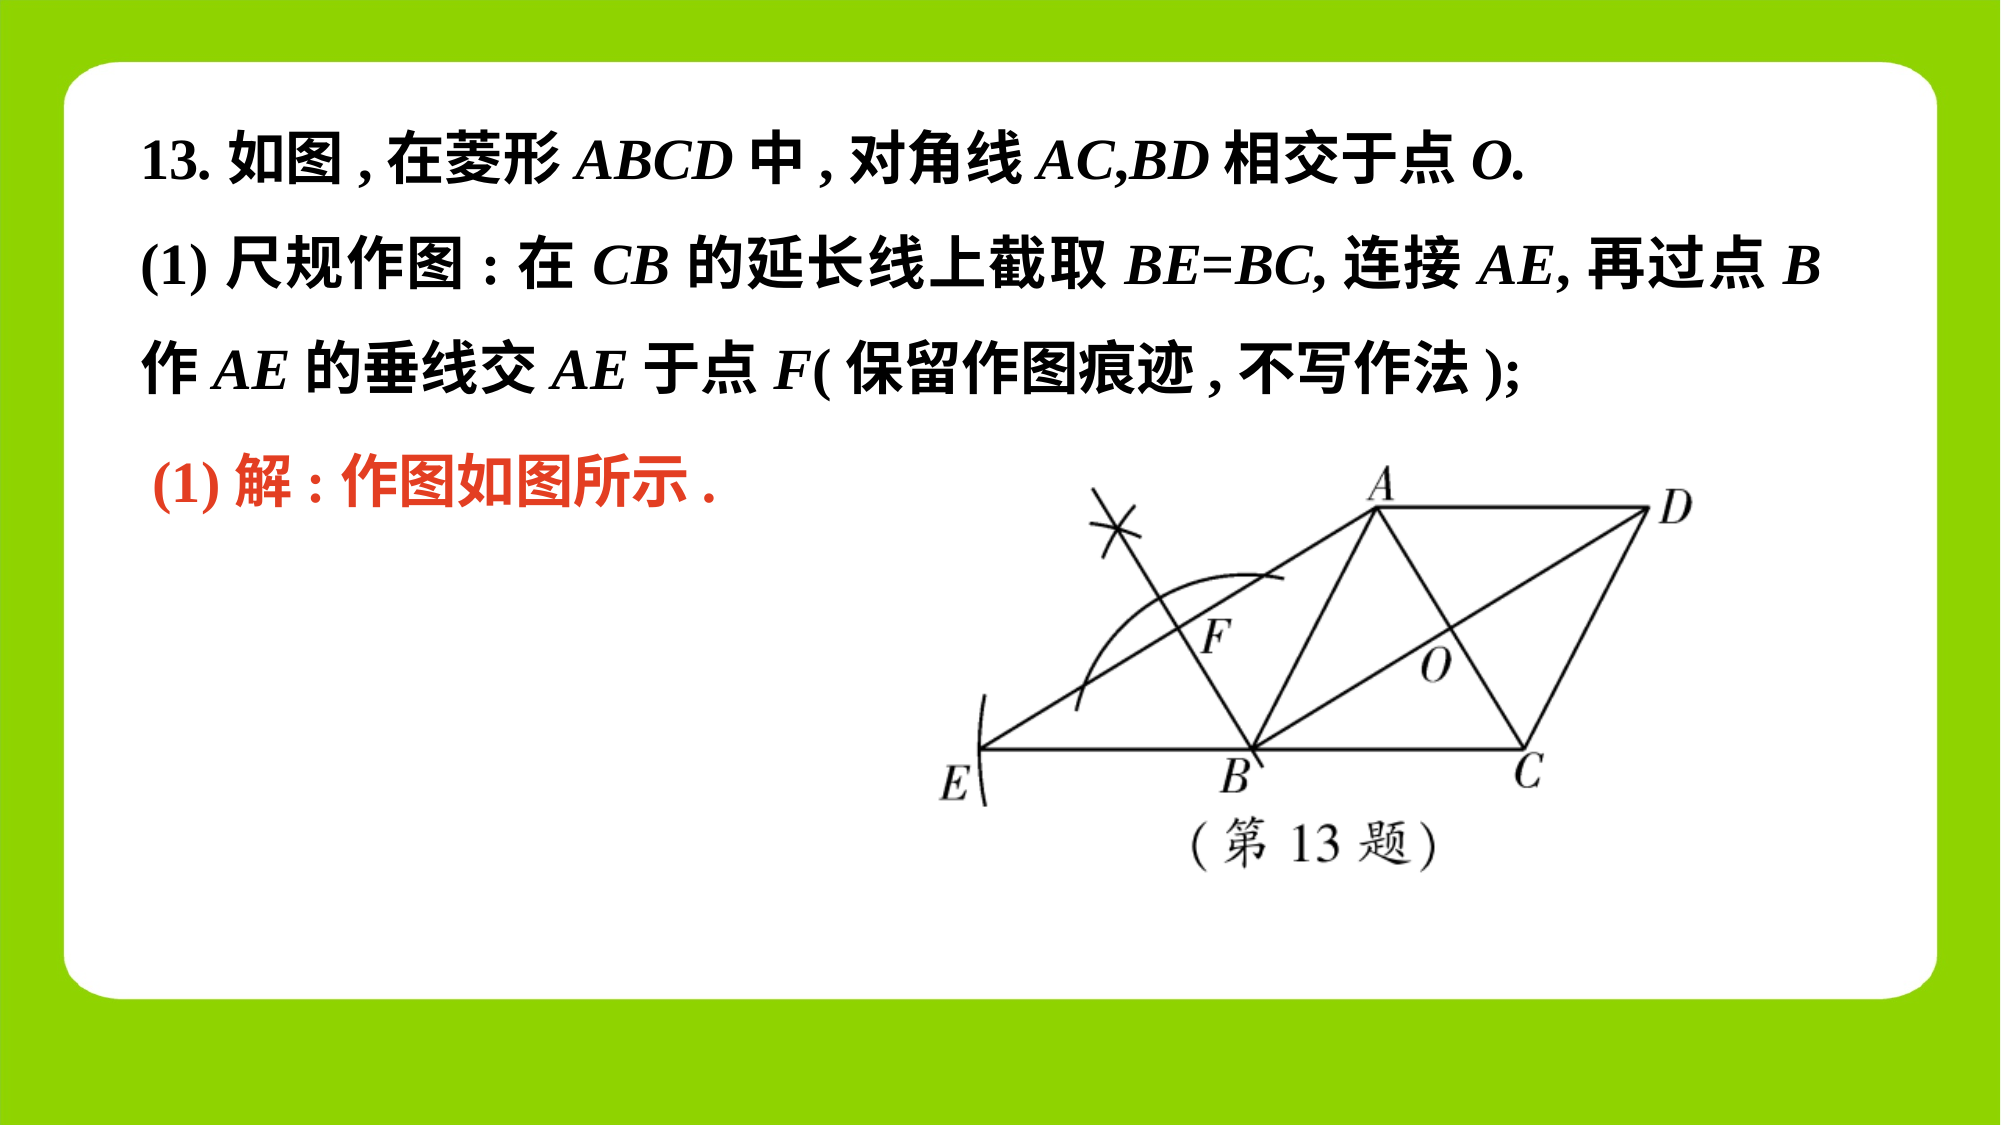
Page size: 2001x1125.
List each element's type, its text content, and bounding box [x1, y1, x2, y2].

picture [0, 0, 2001, 1125]
text_box (1)解:作图如图所示. [137, 401, 800, 522]
text_box 13.如图,在菱形ABCD中,对角线AC,BD相交于点O. (1)尺规作图:在CB的延长线上截取BE=BC,连接AE,再过点B作AE的垂线交AE于点F(保留作图痕迹,不写作法); [125, 78, 1851, 409]
